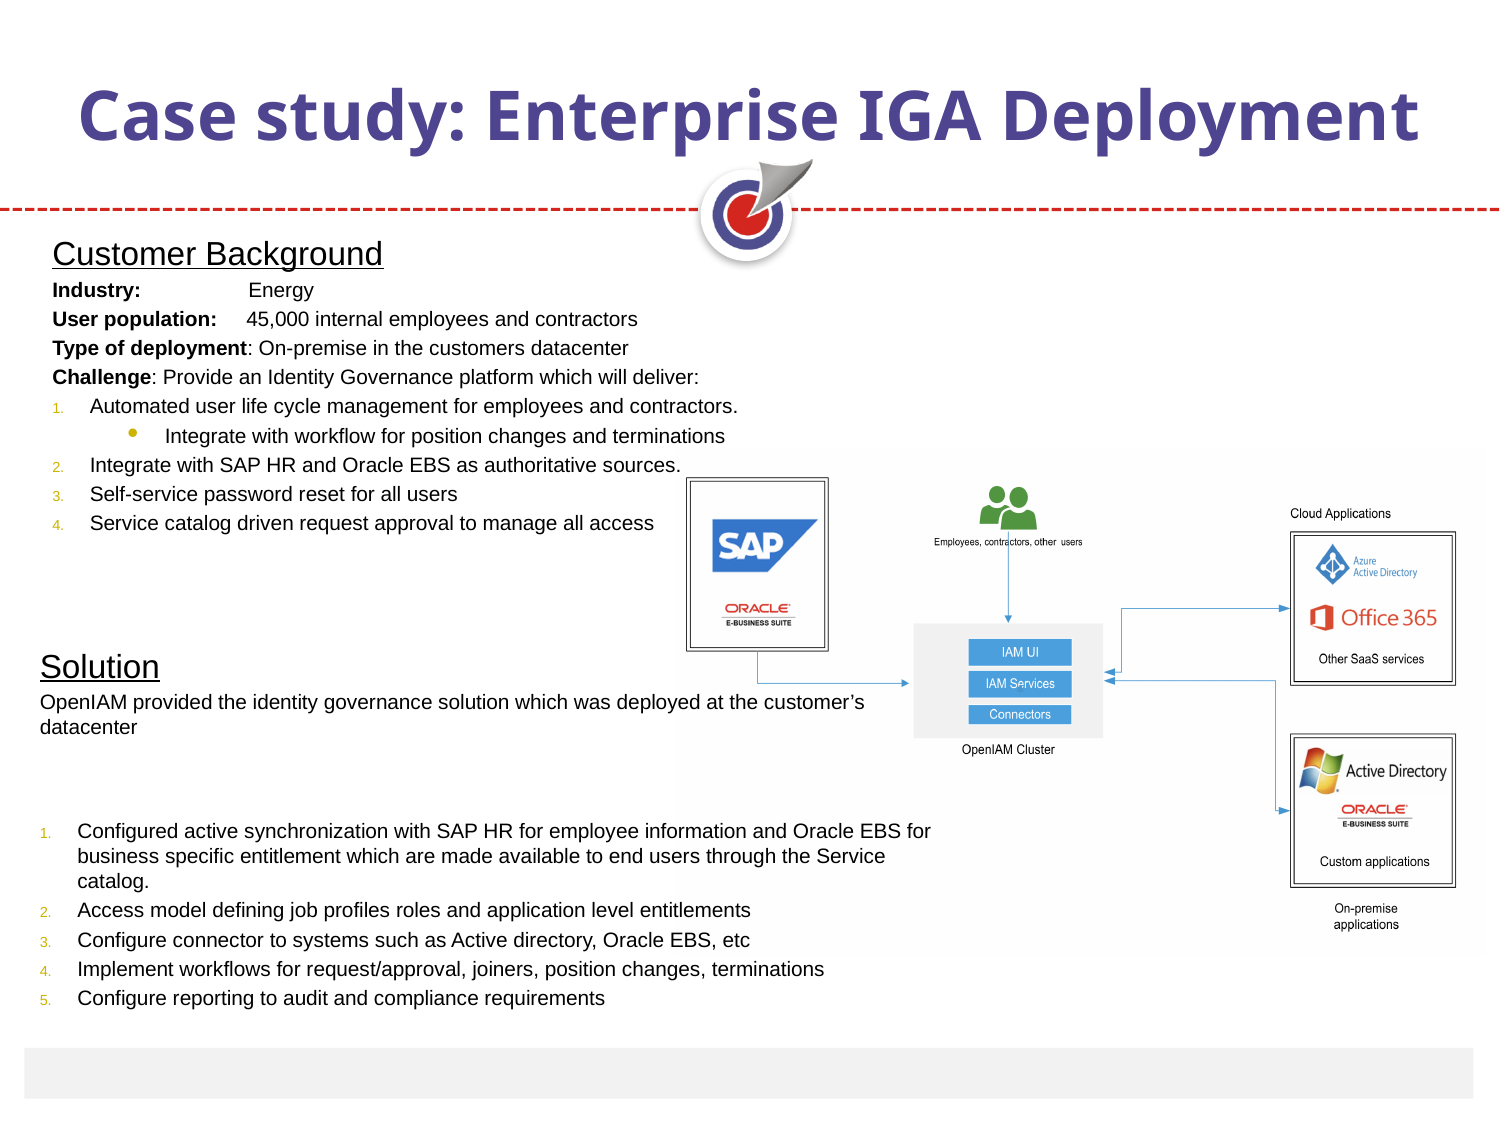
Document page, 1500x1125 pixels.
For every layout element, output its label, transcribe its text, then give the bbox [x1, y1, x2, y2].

picture [712, 162, 813, 224]
title Case study: Enterprise IGA Deployment [49, 37, 1450, 162]
picture [674, 449, 1486, 956]
text_box Solution OpenIAM provided the identity governance solution which was deployed at the customer’s datacenter Configured active synchronization with SAP HR for employee information and Oracle EBS for business specific entitlement which are made available to end users through the Service catalog. Access model defining job profiles roles and application level entitlements Configure connector to systems such as Active directory, Oracle EBS, etc Implement workflows for request/approval, joiners, position changes, terminations Configure reporting to audit and compliance requirements [24, 637, 950, 1047]
text_box Customer Background Industry: Energy User population: 45,000 internal employees and contractors Type of deployment: On-premise in the customers datacenter Challenge: Provide an Identity Governance platform which will deliver: Automated user life cycle management for employees and contractors. Integrate with workflow for position changes and terminations Integrate with SAP HR and Oracle EBS as authoritative sources. Self-service password reset for all users Service catalog driven request approval to manage all access [37, 224, 900, 572]
